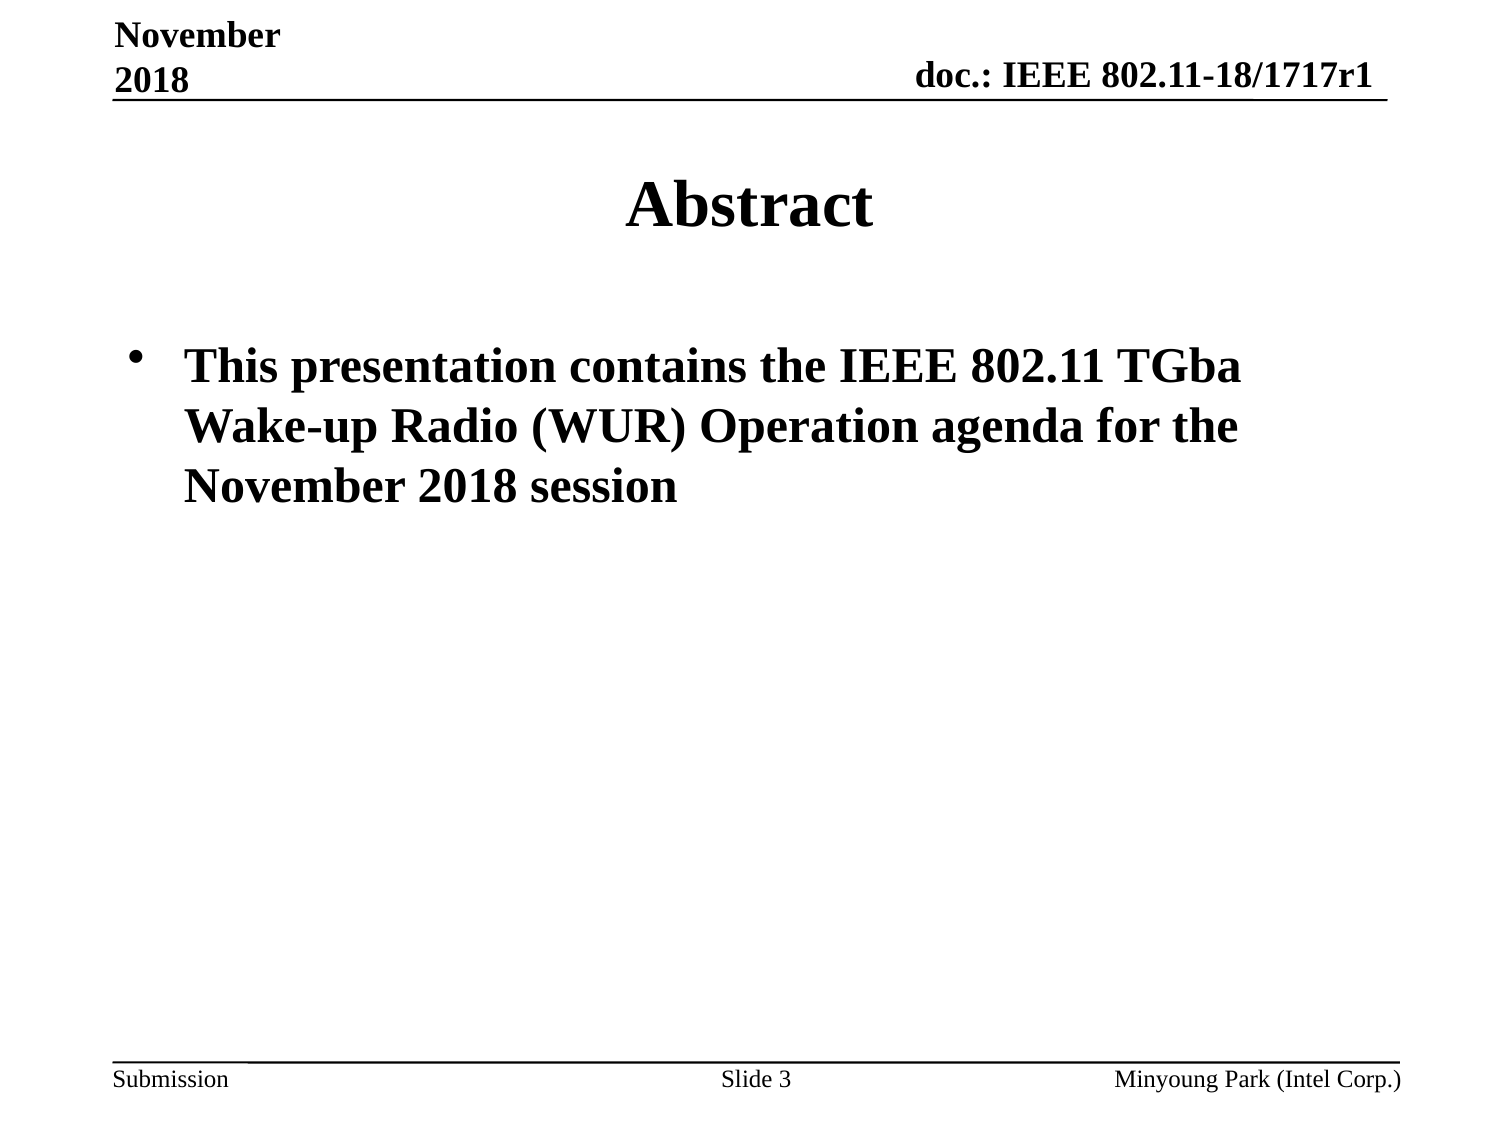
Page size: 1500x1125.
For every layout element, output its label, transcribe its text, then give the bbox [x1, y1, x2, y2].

title Abstract [112, 112, 1388, 288]
footer Minyoung Park (Intel Corp.) [949, 1061, 1402, 1093]
list This presentation contains the IEEE 802.11 TGba Wake-up Radio (WUR) Operation agenda for the November 2018 session [112, 324, 1388, 1000]
slide_number Slide 3 [712, 1061, 800, 1093]
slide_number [114, 54, 335, 101]
